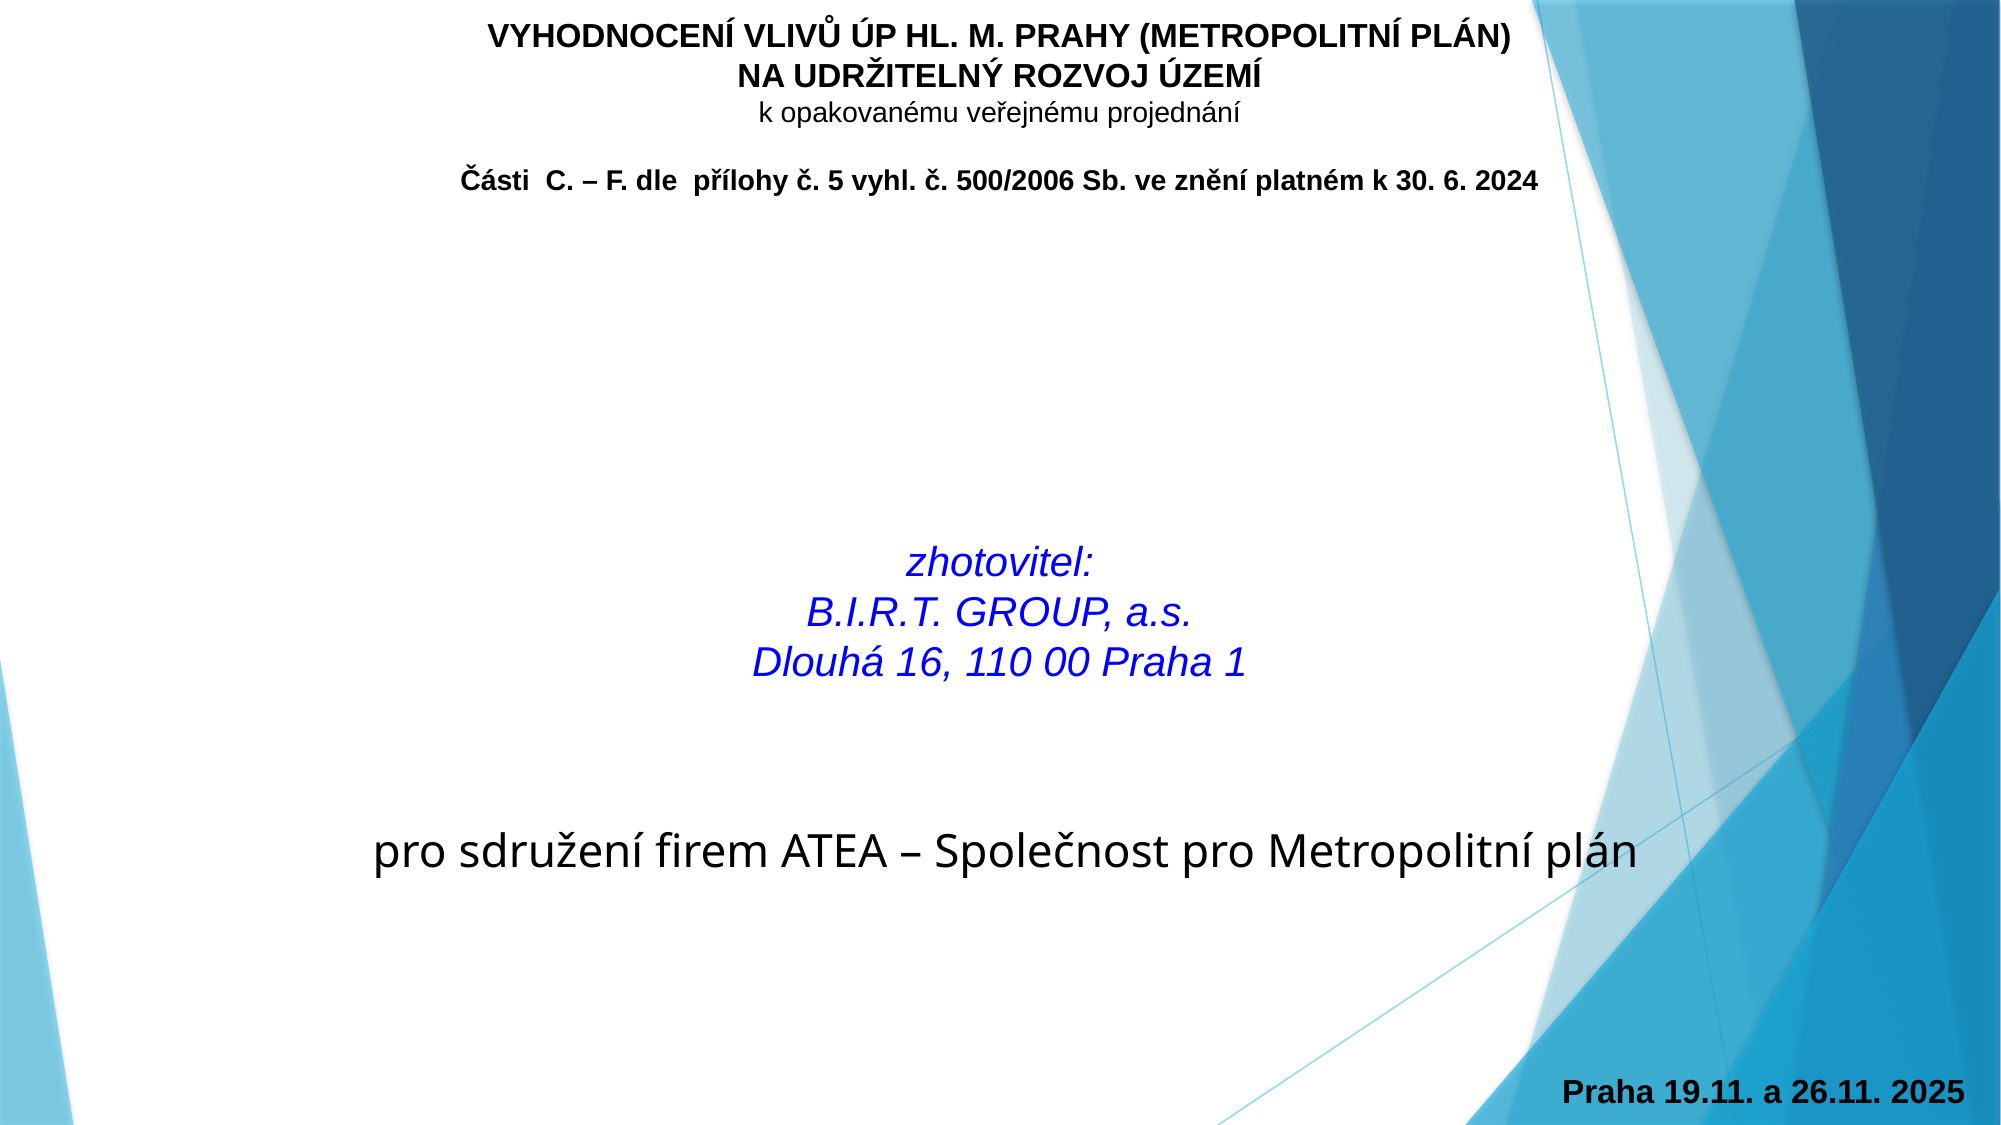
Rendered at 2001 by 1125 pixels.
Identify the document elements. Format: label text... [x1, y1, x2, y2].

title VYHODNOCENÍ VLIVŮ ÚP HL. M. PRAHY (METROPOLITNÍ PLÁN) NA UDRŽITELNÝ ROZVOJ ÚZEMÍ k opakovanému veřejnému projednání Části C. – F. dle přílohy č. 5 vyhl. č. 500/2006 Sb. ve znění platném k 30. 6. 2024 [55, 6, 1945, 369]
text_box pro sdružení firem ATEA – Společnost pro Metropolitní plán [55, 814, 1957, 884]
text_box zhotovitel: B.I.R.T. GROUP, a.s. Dlouhá 16, 110 00 Praha 1 [54, 527, 1945, 692]
text_box Praha 19.11. a 26.11. 2025 [1413, 1062, 1981, 1118]
